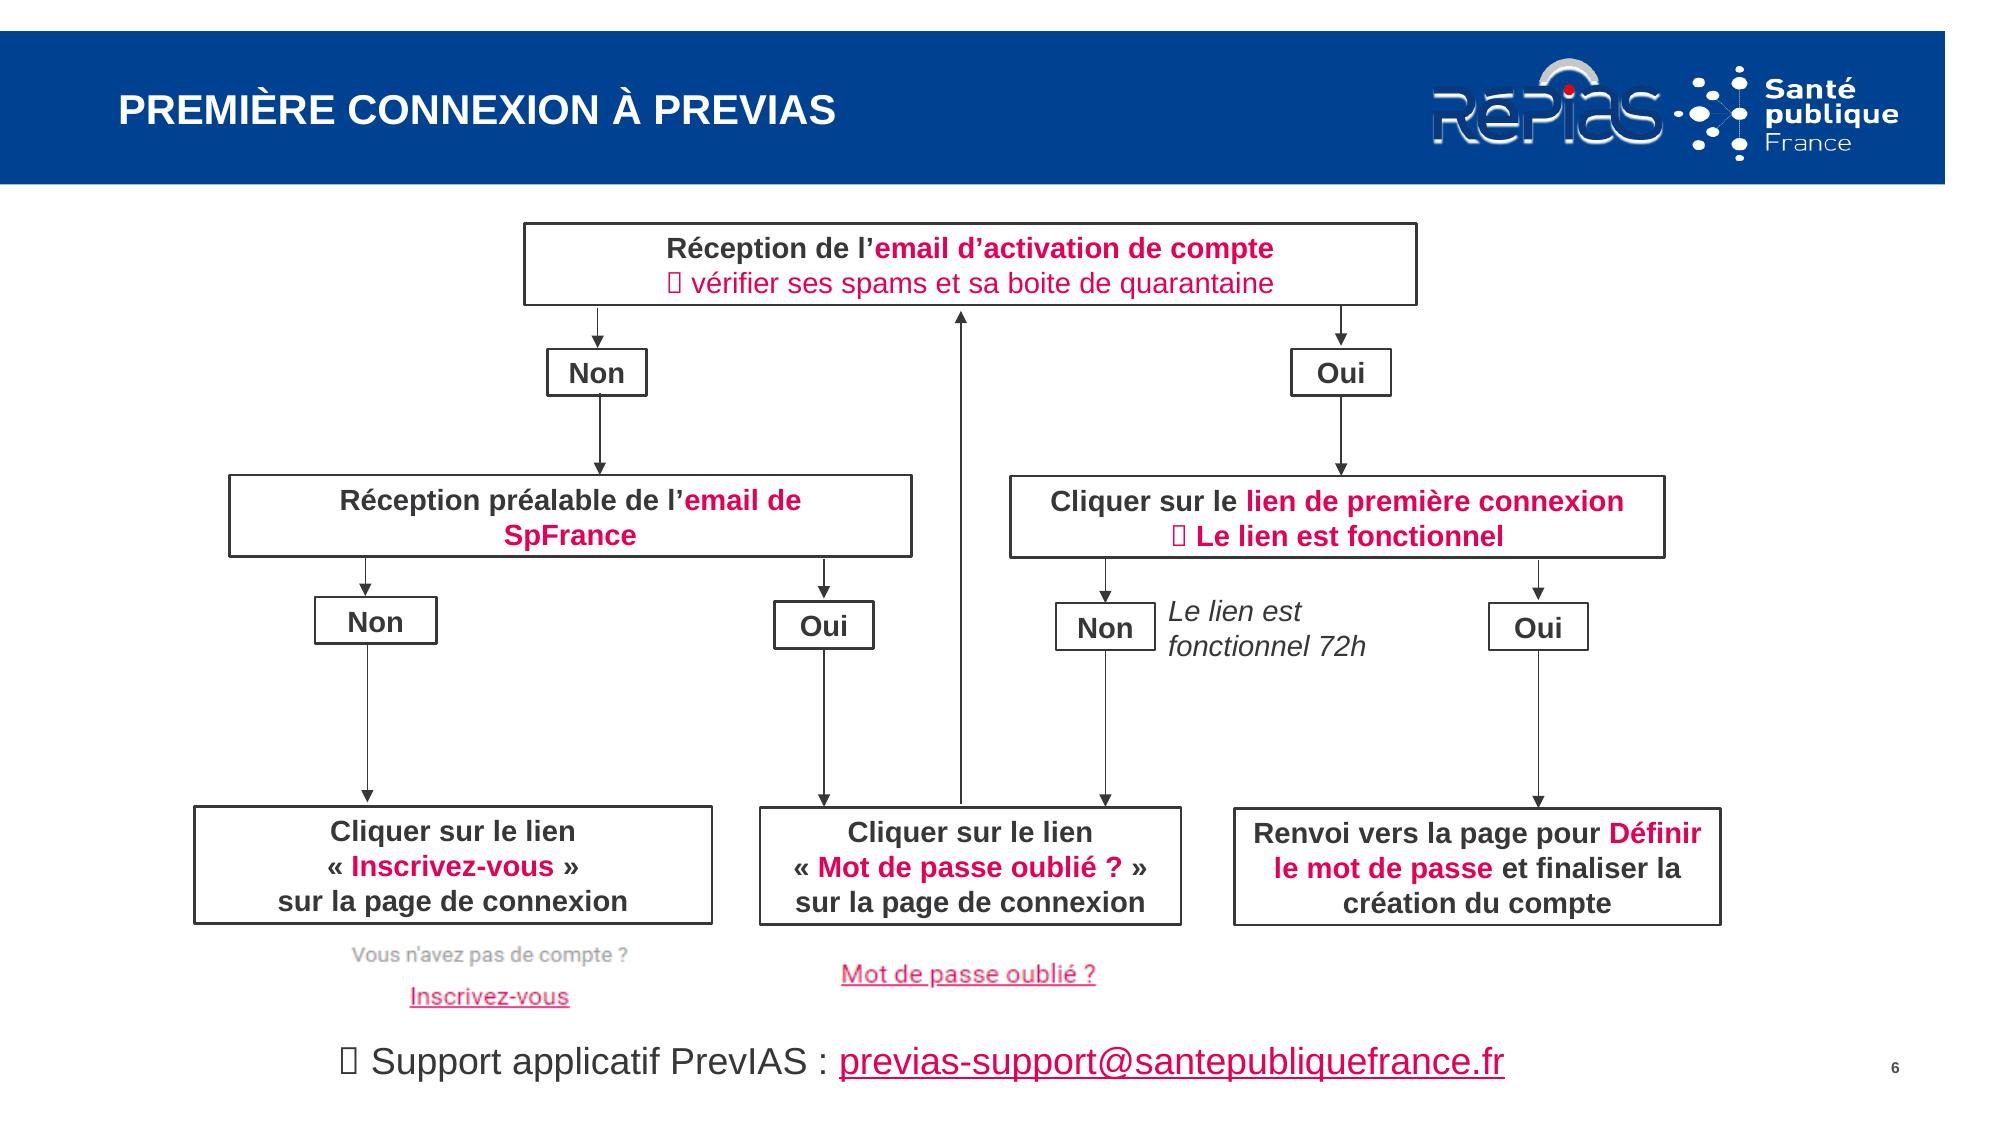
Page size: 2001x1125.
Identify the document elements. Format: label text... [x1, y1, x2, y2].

picture [1432, 58, 1662, 140]
picture [1674, 66, 1898, 161]
text_box  Support applicatif PrevIAS : previas-support@santepubliquefrance.fr [322, 1033, 1579, 1090]
title Première connexion à previas [112, 30, 1223, 185]
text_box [194, 223, 1721, 1024]
